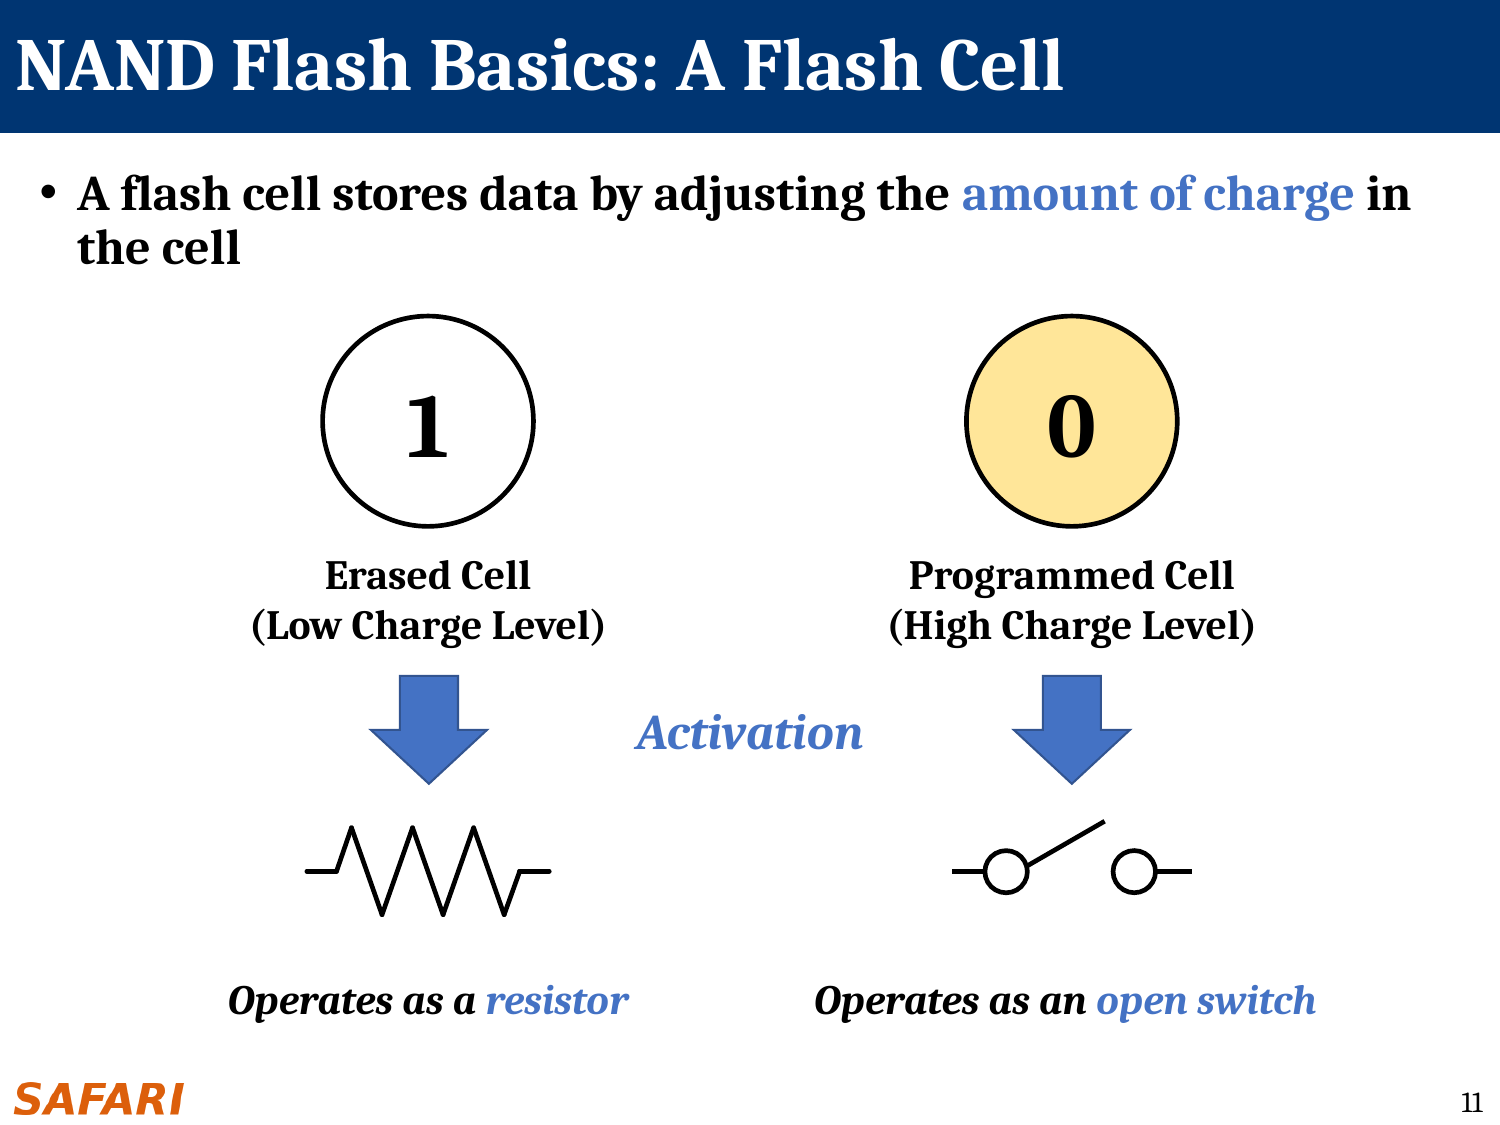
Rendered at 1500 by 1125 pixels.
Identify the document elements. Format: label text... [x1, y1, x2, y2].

list A flash cell stores data by adjusting the amount of charge in the cell [24, 159, 1476, 1043]
text_box 11 [1366, 1075, 1498, 1125]
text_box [182, 675, 1336, 1049]
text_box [826, 315, 1318, 649]
title NAND Flash Basics: A Flash Cell [0, 0, 1500, 133]
picture [12, 1073, 190, 1125]
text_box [182, 315, 674, 649]
